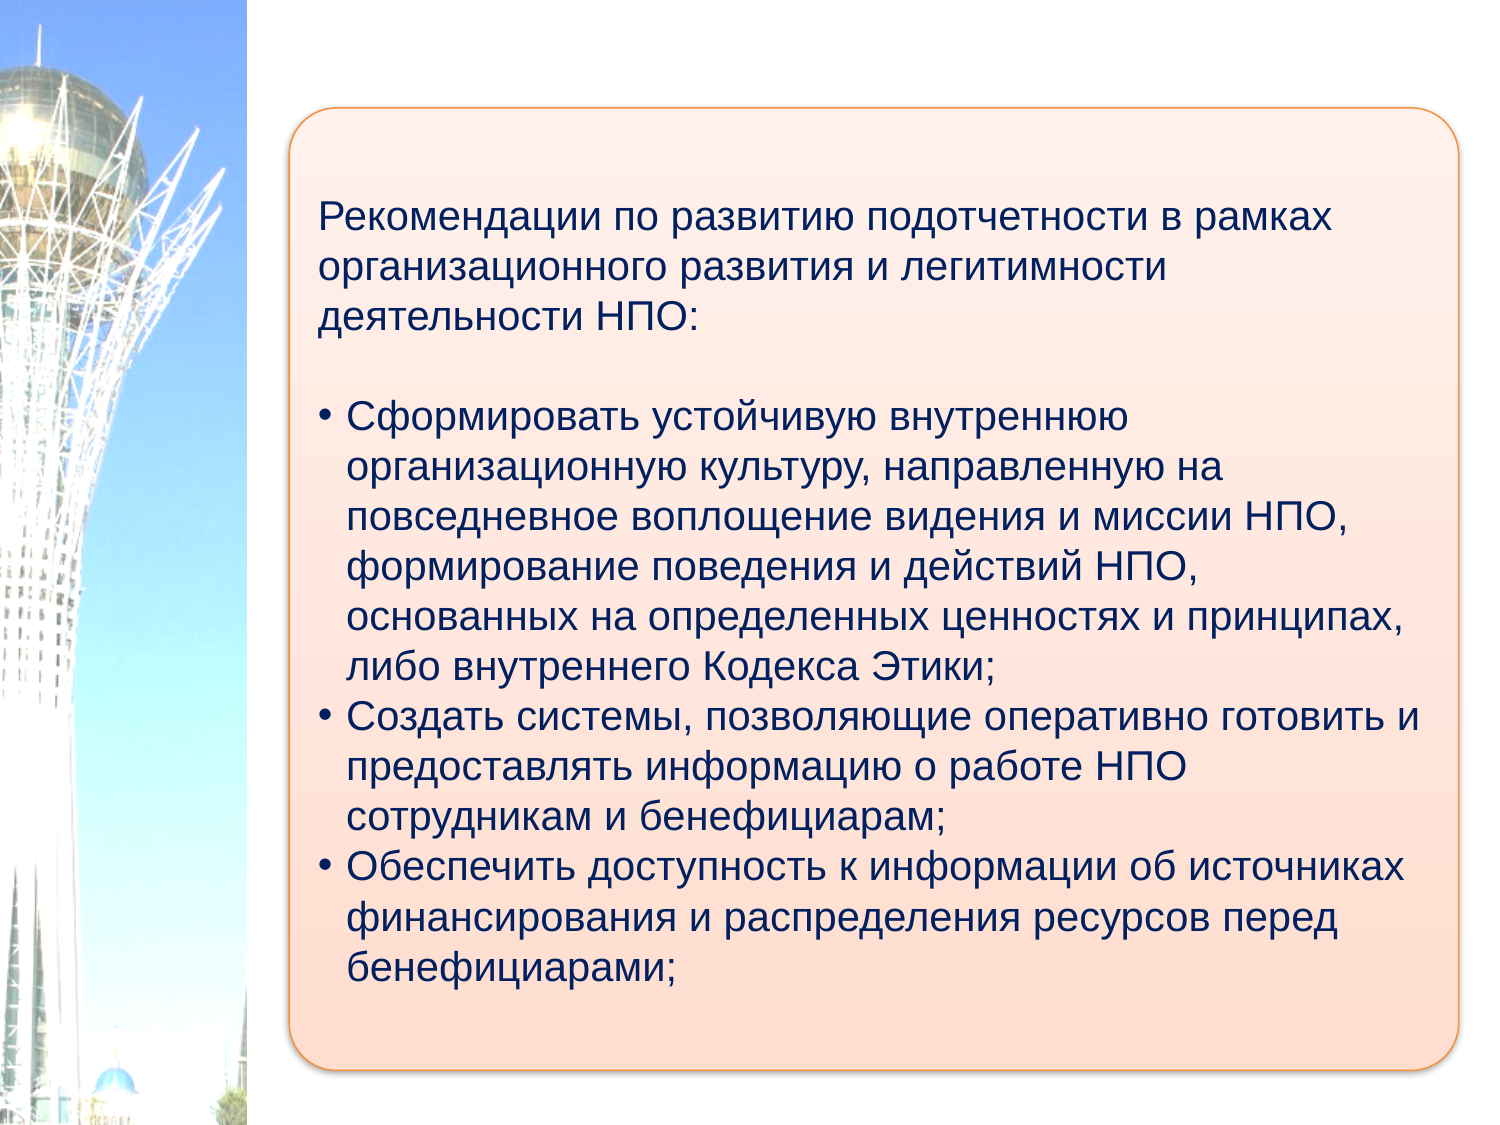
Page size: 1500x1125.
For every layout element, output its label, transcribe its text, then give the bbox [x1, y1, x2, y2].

picture [0, 0, 247, 1125]
text_box Рекомендации по развитию подотчетности в рамках организационного развития и легитимности деятельности НПО: Сформировать устойчивую внутреннюю организационную культуру, направленную на повседневное воплощение видения и миссии НПО, формирование поведения и действий НПО, основанных на определенных ценностях и принципах, либо внутреннего Кодекса Этики; Создать системы, позволяющие оперативно готовить и предоставлять информацию о работе НПО сотрудникам и бенефициарам; Обеспечить доступность к информации об источниках финансирования и распределения ресурсов перед бенефициарами; [288, 107, 1460, 1072]
